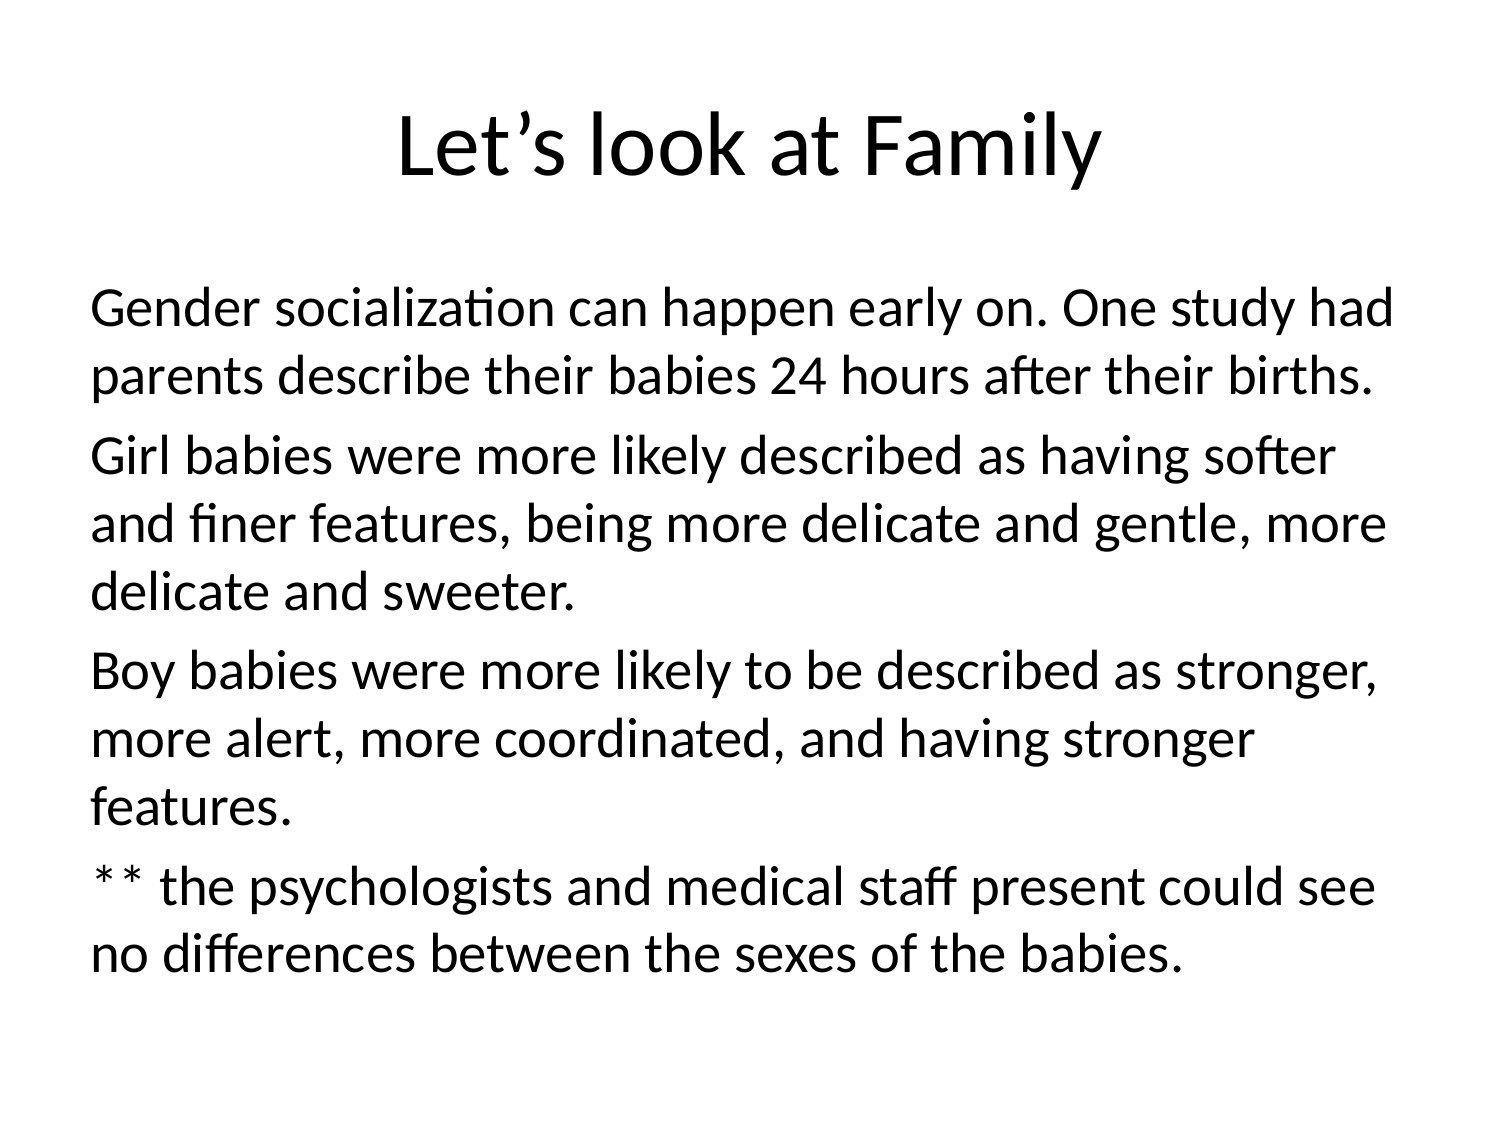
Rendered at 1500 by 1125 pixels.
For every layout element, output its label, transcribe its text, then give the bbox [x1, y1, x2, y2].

title Let’s look at Family [75, 45, 1425, 233]
list Gender socialization can happen early on. One study had parents describe their babies 24 hours after their births. Girl babies were more likely described as having softer and finer features, being more delicate and gentle, more delicate and sweeter. Boy babies were more likely to be described as stronger, more alert, more coordinated, and having stronger features. ** the psychologists and medical staff present could see no differences between the sexes of the babies. [75, 262, 1425, 1005]
